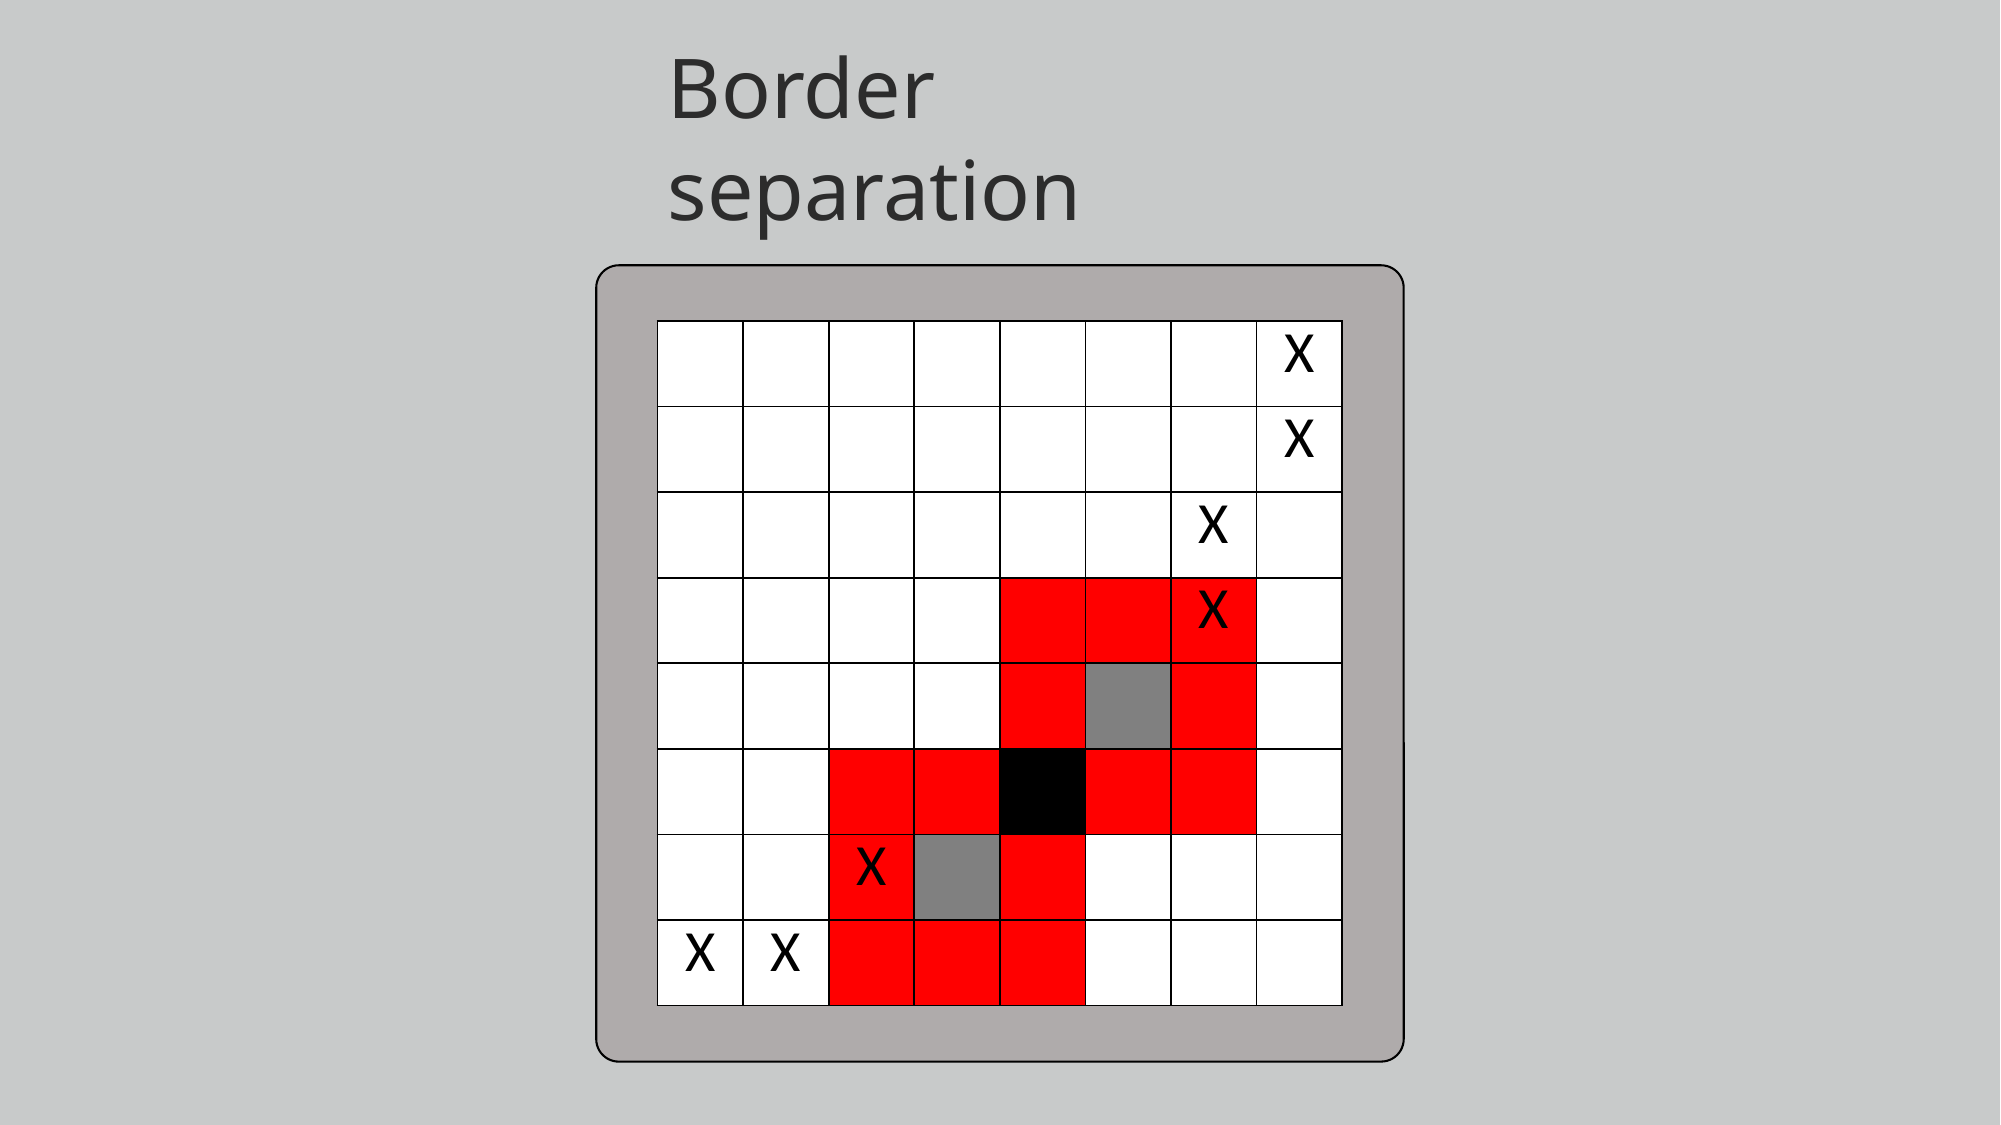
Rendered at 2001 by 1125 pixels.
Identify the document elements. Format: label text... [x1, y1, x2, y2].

table_cell X [1257, 407, 1341, 491]
table_cell [1086, 664, 1170, 748]
table_cell [744, 750, 828, 834]
table_cell [1086, 835, 1170, 919]
table_cell [915, 493, 999, 577]
table_cell [1257, 664, 1341, 748]
table_cell [1172, 664, 1256, 748]
table_cell [915, 664, 999, 748]
table_cell [1001, 579, 1085, 662]
table_cell [744, 835, 828, 919]
table_cell [1001, 835, 1085, 919]
table_cell [915, 579, 999, 662]
table_cell [658, 407, 742, 491]
table_cell [830, 407, 913, 491]
table_cell [744, 493, 828, 577]
table_cell [830, 750, 913, 834]
table_cell [1257, 835, 1341, 919]
table_cell [1086, 750, 1170, 834]
table_cell [1086, 407, 1170, 491]
table_cell [1001, 493, 1085, 577]
table_cell [658, 579, 742, 662]
table_cell X [1172, 579, 1256, 662]
table_cell [1086, 921, 1170, 1005]
table_cell [1172, 407, 1256, 491]
table_header [1172, 322, 1256, 406]
table_cell X [658, 921, 742, 1005]
table_cell X [830, 835, 913, 919]
table_cell [830, 664, 913, 748]
table_header [830, 322, 913, 406]
table_cell [1001, 407, 1085, 491]
text_box Border separation [652, 30, 1348, 248]
table_cell [1257, 579, 1341, 662]
table_cell X [744, 921, 828, 1005]
table_cell [1172, 835, 1256, 919]
table_cell [658, 750, 742, 834]
table_cell [1086, 579, 1170, 662]
table_cell [915, 921, 999, 1005]
text_box [595, 264, 1405, 1063]
table_cell [830, 579, 913, 662]
table_cell X [1172, 493, 1256, 577]
table_cell [830, 493, 913, 577]
table_cell [658, 664, 742, 748]
table_cell [915, 407, 999, 491]
table_header [744, 322, 828, 406]
table_cell [1086, 493, 1170, 577]
table_cell [658, 835, 742, 919]
table_header [1086, 322, 1170, 406]
table_cell [744, 664, 828, 748]
table_cell [830, 921, 913, 1005]
table_cell [1172, 921, 1256, 1005]
table_header [658, 322, 742, 406]
table_cell [658, 493, 742, 577]
table_cell [1257, 750, 1341, 834]
table_header [915, 322, 999, 406]
table_cell [1001, 750, 1085, 834]
table_cell [744, 407, 828, 491]
table_cell [1172, 750, 1256, 834]
table_cell [1001, 921, 1085, 1005]
table_cell [1001, 664, 1085, 748]
table_cell [915, 835, 999, 919]
table_cell [915, 750, 999, 834]
table_cell [744, 579, 828, 662]
table_cell [1257, 493, 1341, 577]
table_header [1001, 322, 1085, 406]
table_cell [1257, 921, 1341, 1005]
table_header X [1257, 322, 1341, 406]
